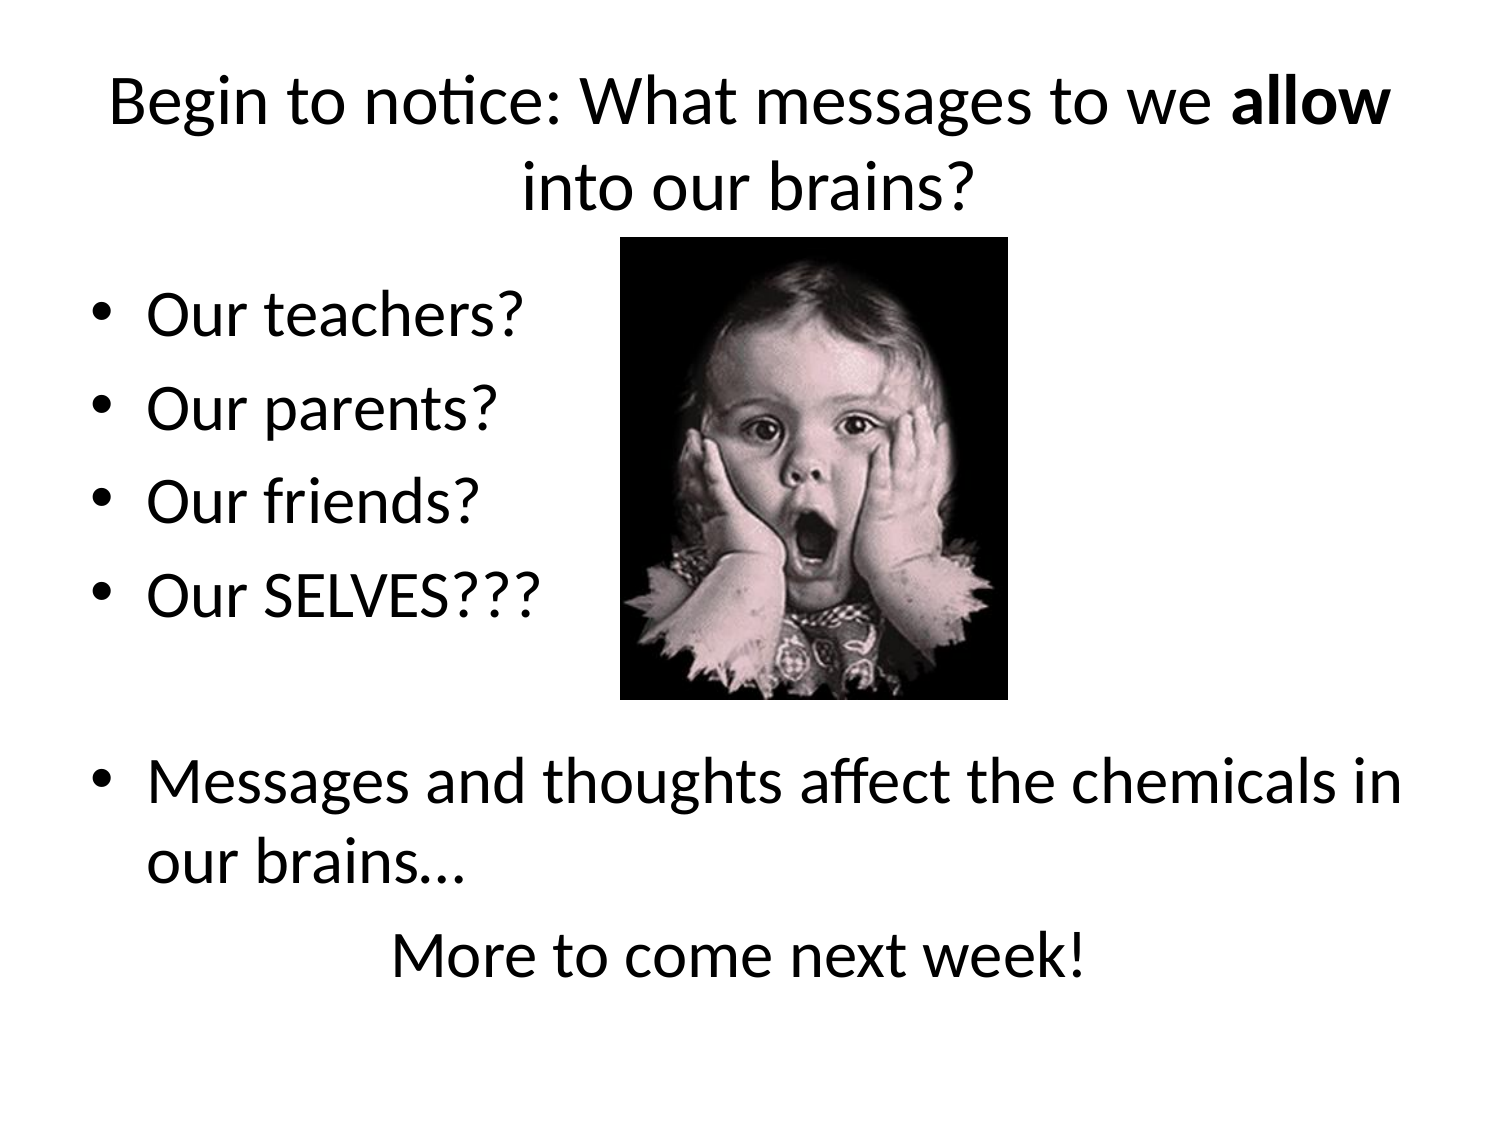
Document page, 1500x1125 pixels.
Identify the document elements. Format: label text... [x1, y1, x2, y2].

list Our teachers? Our parents? Our friends? Our SELVES??? Messages and thoughts affect the chemicals in our brains… More to come next week! [75, 262, 1425, 1100]
title Begin to notice: What messages to we allow into our brains? [75, 45, 1425, 233]
picture [612, 237, 1016, 701]
